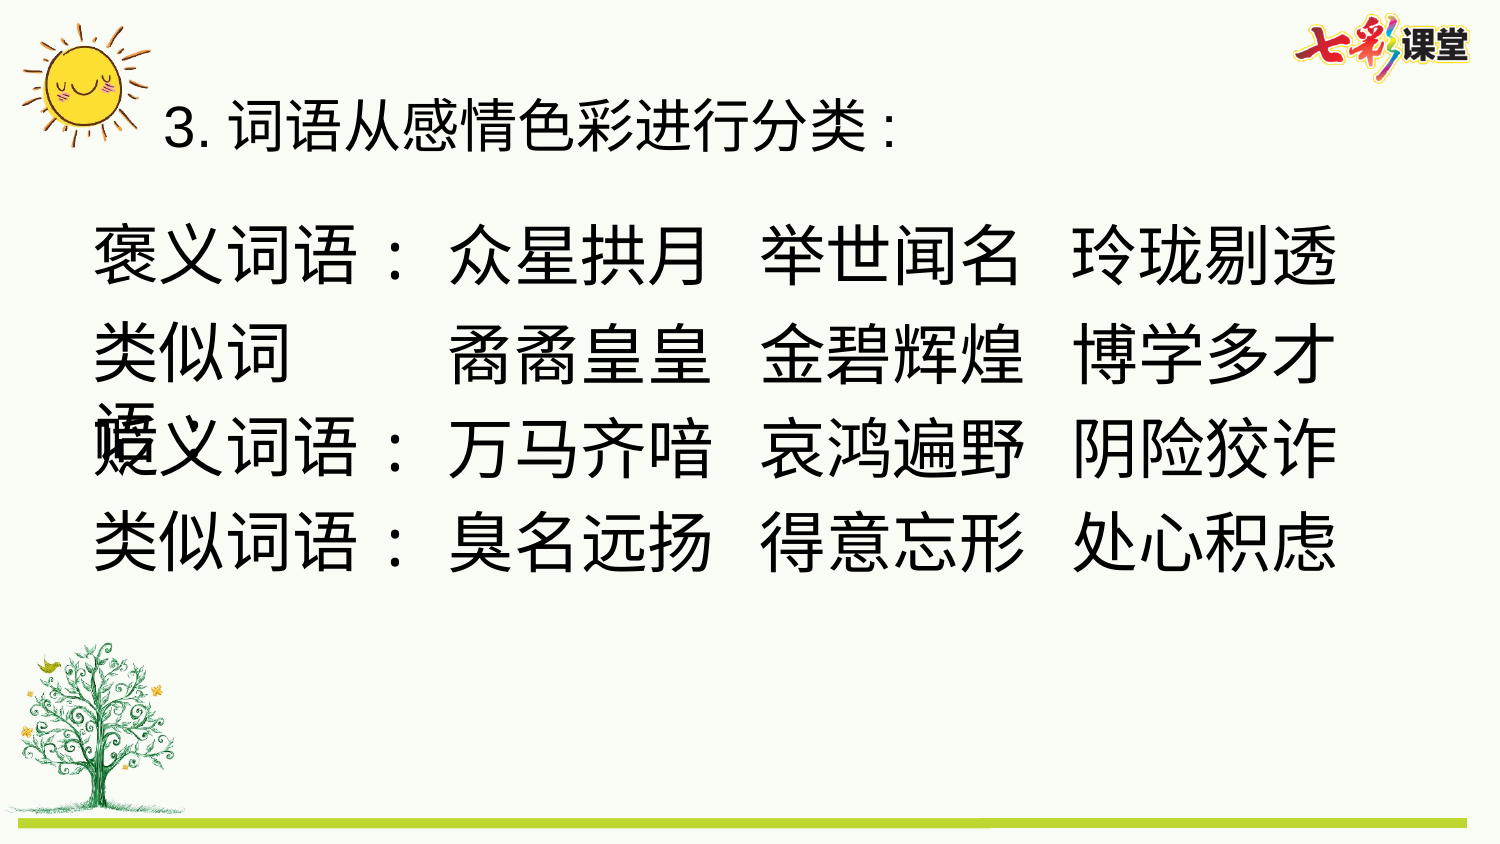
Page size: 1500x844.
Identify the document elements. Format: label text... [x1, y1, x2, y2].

picture [0, 608, 1467, 844]
text_box 万马齐喑 哀鸿遍野 阴险狡诈 [432, 399, 1492, 494]
text_box 类似词语: [77, 492, 432, 587]
text_box 矞矞皇皇 金碧辉煌 博学多才 [432, 305, 1500, 400]
text_box 贬义词语: [77, 397, 432, 492]
text_box 众星拱月 举世闻名 玲珑剔透 [432, 206, 1500, 302]
picture [1291, 9, 1472, 87]
text_box 3.词语从感情色彩进行分类: [149, 81, 913, 167]
text_box 类似词语: [77, 303, 390, 397]
text_box 褒义词语: [77, 205, 433, 300]
text_box 臭名远扬 得意忘形 处心积虑 [432, 494, 1484, 589]
picture [0, 0, 173, 172]
